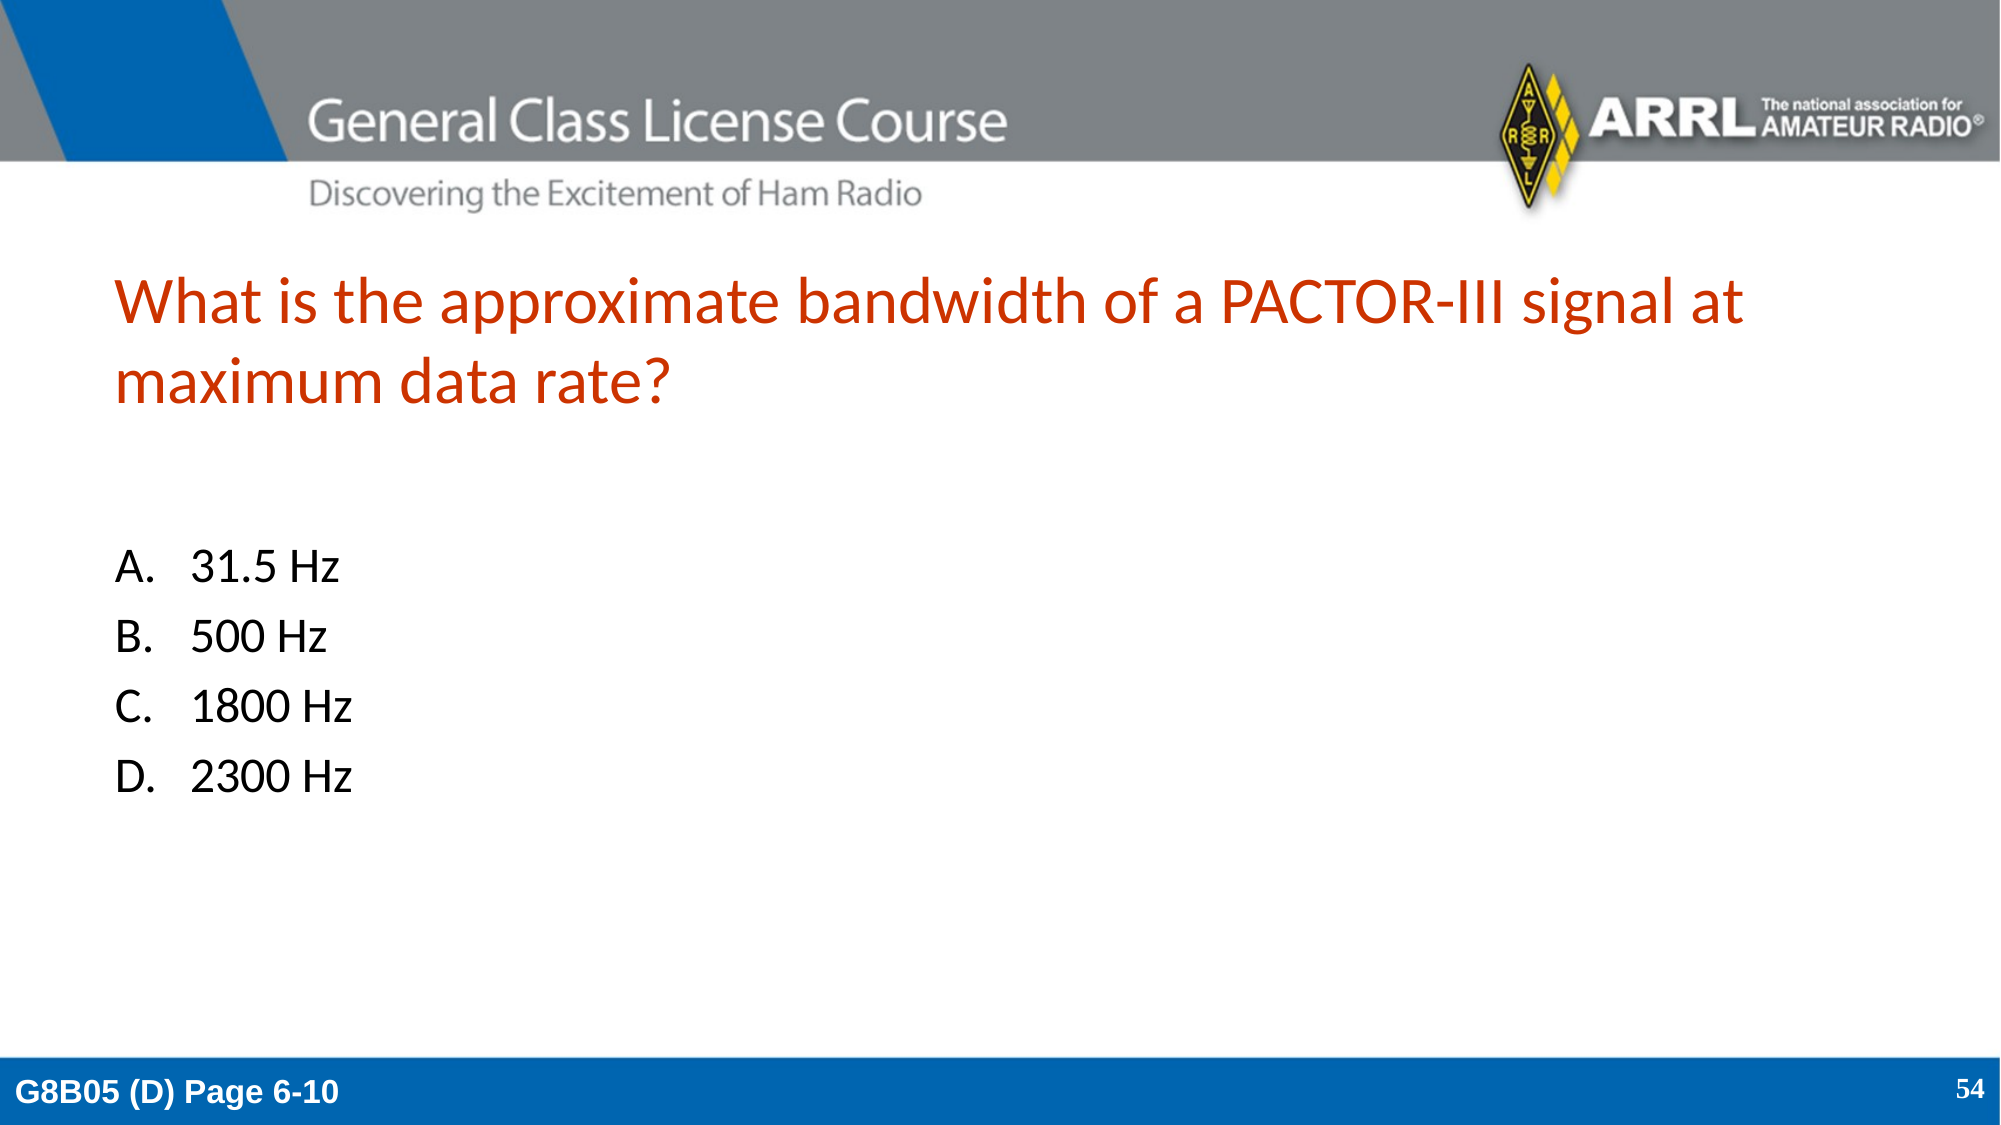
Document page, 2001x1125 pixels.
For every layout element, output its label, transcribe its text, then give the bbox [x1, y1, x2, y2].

title What is the approximate bandwidth of a PACTOR-III signal at maximum data rate? [99, 249, 1900, 468]
picture [0, 0, 2001, 1125]
list 31.5 Hz 500 Hz 1800 Hz 2300 Hz [99, 525, 1900, 1005]
text_box 54 [1875, 1062, 2000, 1113]
text_box G8B05 (D) Page 6-10 [0, 1062, 1313, 1118]
